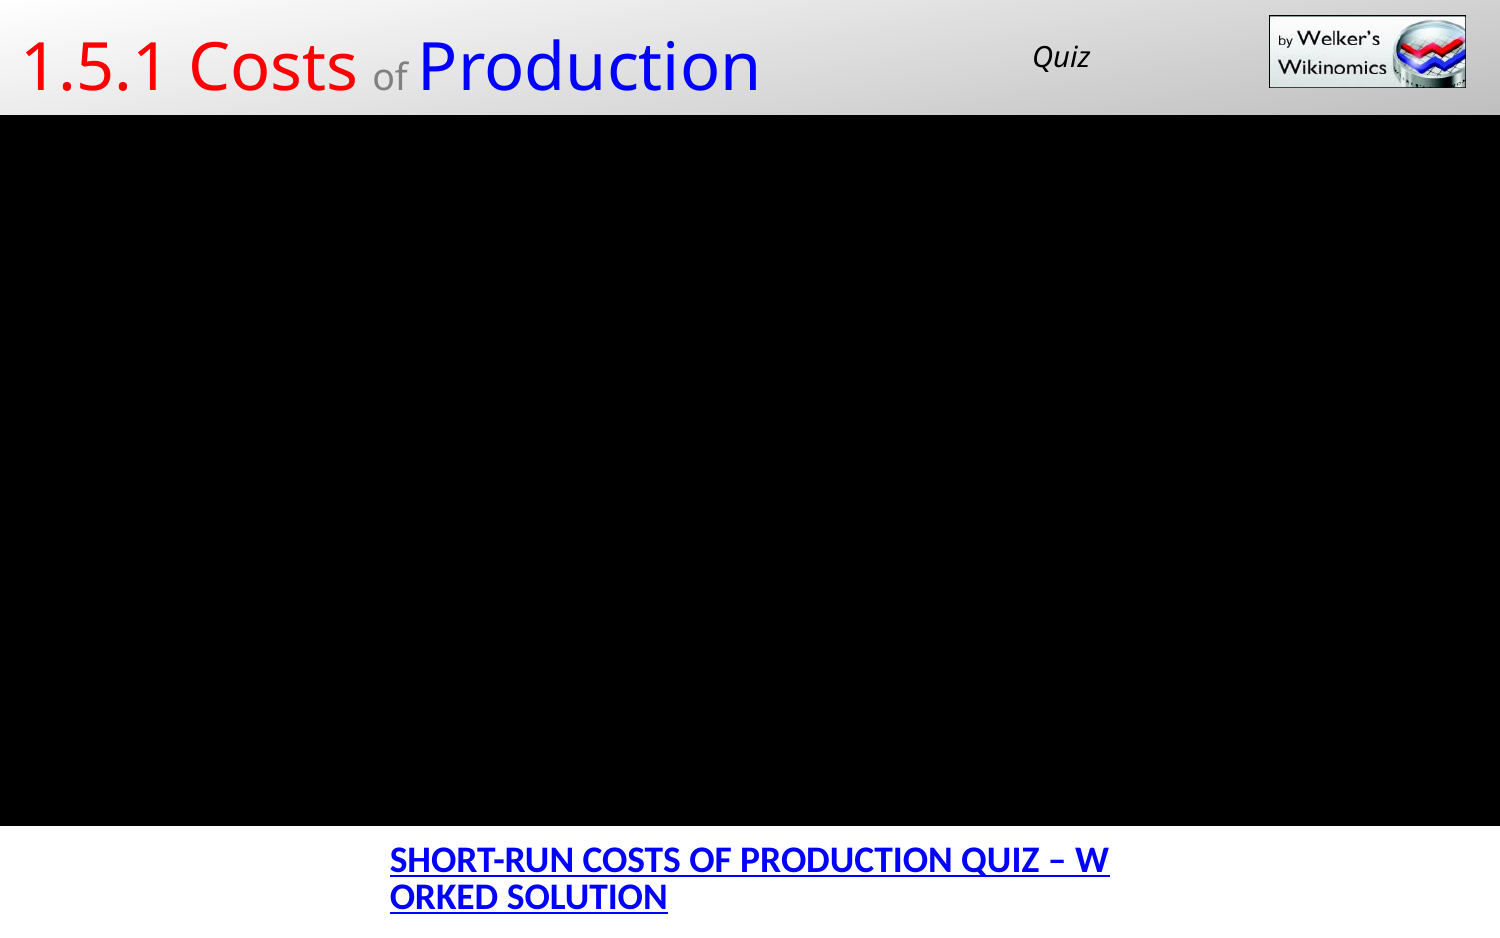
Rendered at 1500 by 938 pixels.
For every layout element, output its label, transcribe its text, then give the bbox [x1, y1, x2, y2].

text_box SHORT-RUN COSTS OF PRODUCTION QUIZ – WORKED SOLUTION [374, 836, 1125, 887]
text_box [0, 114, 1500, 828]
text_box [0, 0, 1500, 113]
